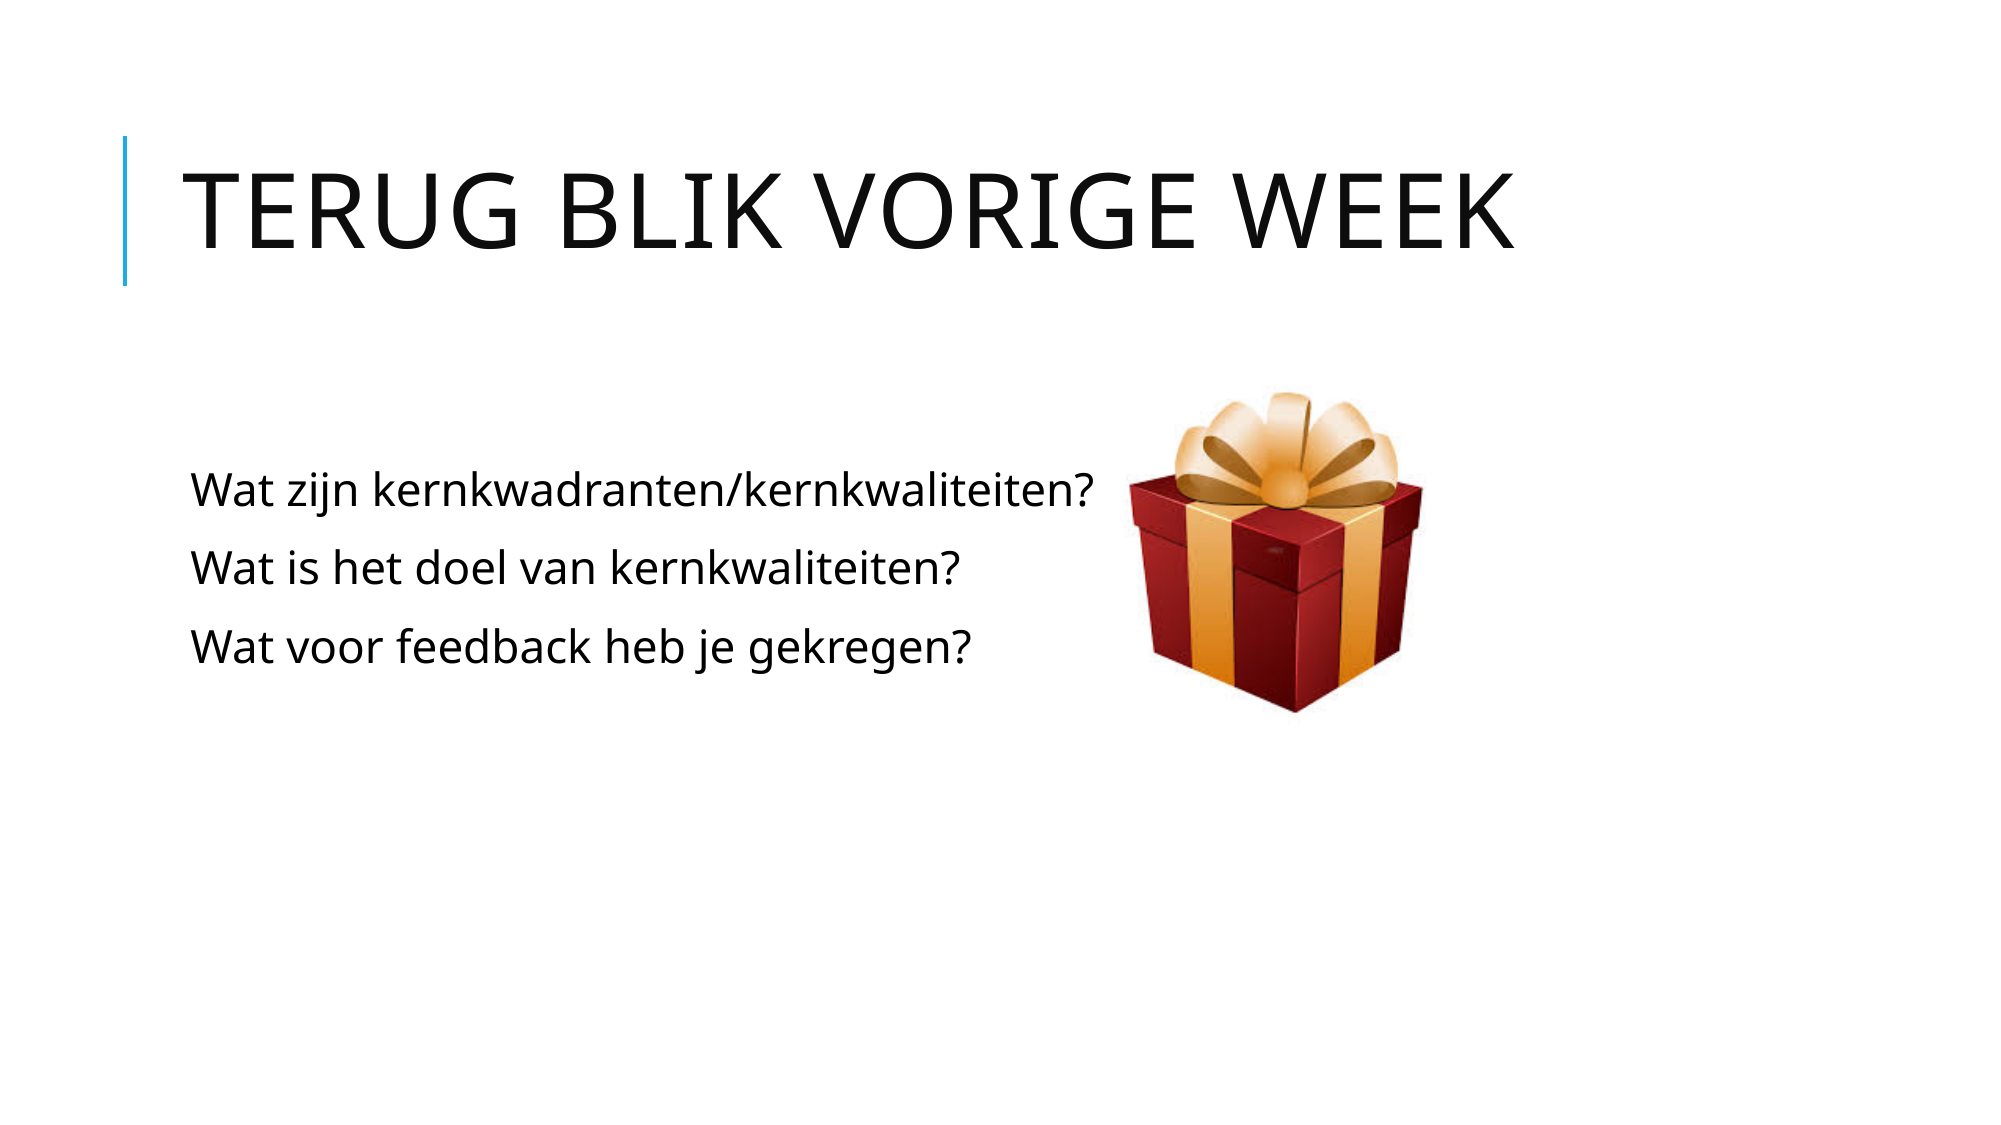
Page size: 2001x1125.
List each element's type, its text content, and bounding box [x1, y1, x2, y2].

picture [1100, 374, 1453, 727]
list Wat zijn kernkwadranten/kernkwaliteiten? Wat is het doel van kernkwaliteiten? Wat voor feedback heb je gekregen? [168, 375, 1763, 1035]
title Terug blik vorige week [168, 96, 1763, 342]
